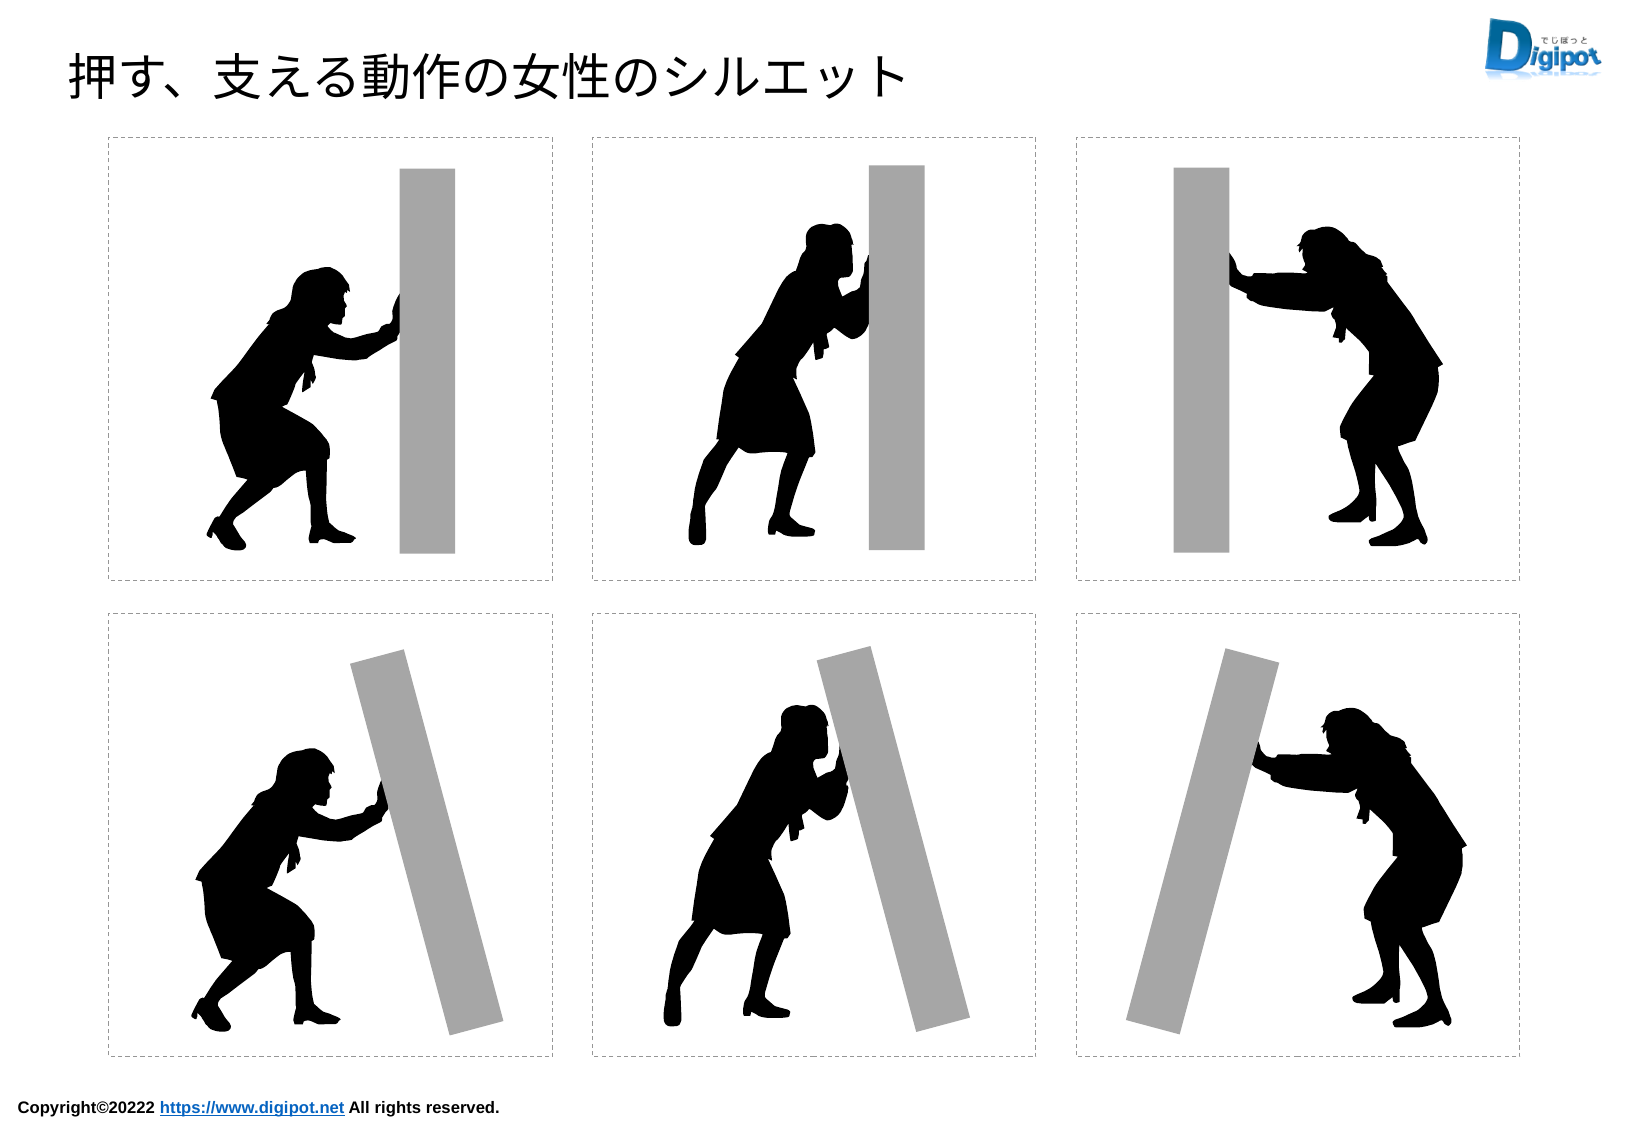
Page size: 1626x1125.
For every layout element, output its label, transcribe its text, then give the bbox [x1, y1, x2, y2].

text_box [688, 165, 925, 551]
text_box 押す、支える動作の女性のシルエット [52, 38, 927, 113]
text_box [206, 168, 456, 554]
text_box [191, 649, 455, 1035]
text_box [663, 646, 922, 1032]
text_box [1173, 167, 1444, 553]
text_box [1174, 648, 1468, 1034]
picture [1485, 18, 1602, 82]
